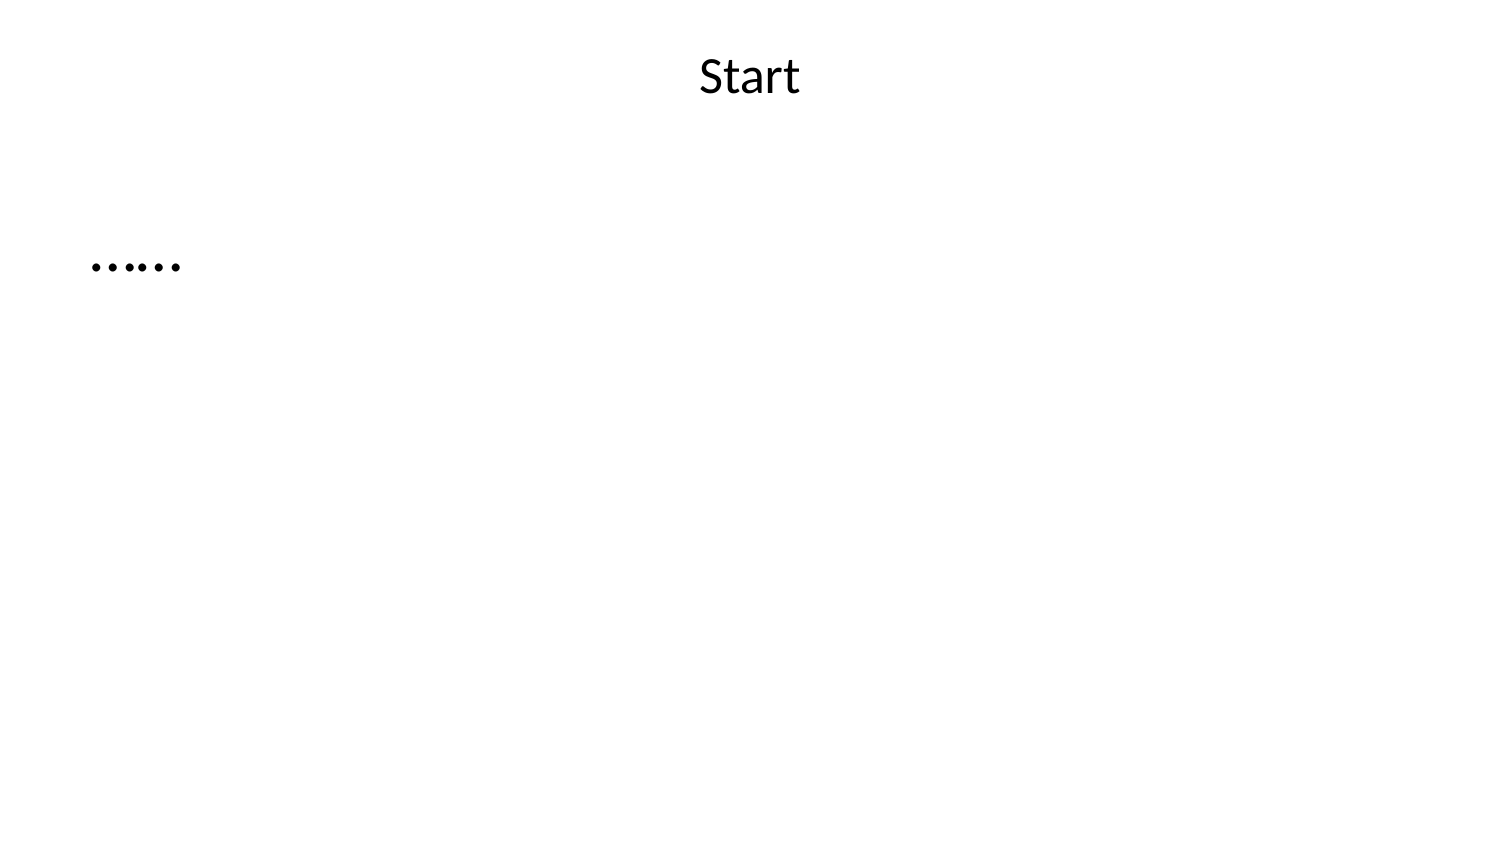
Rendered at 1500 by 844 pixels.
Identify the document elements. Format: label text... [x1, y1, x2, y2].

title Start [75, 33, 1425, 175]
list …… [75, 196, 1425, 754]
